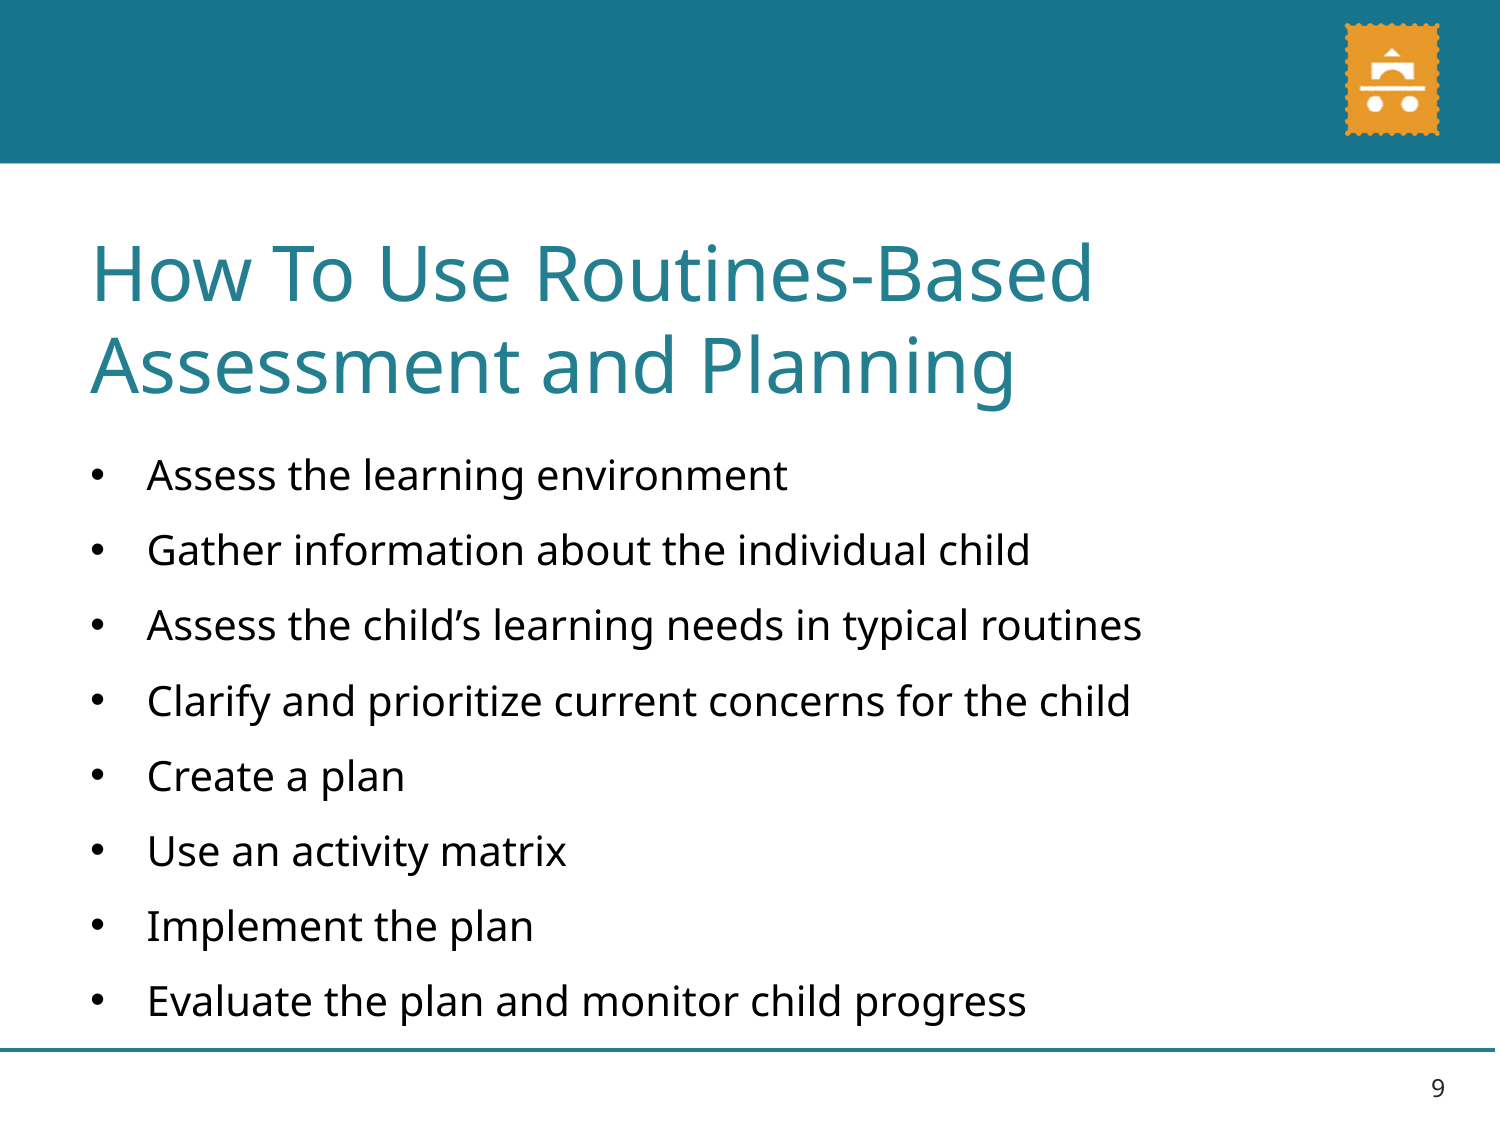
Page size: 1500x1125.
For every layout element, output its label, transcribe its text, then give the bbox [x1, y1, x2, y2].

text_box 9 [1416, 1065, 1500, 1125]
text_box How To Use Routines-Based Assessment and Planning [74, 216, 1451, 417]
text_box Assess the learning environment Gather information about the individual child Assess the child’s learning needs in typical routines Clarify and prioritize current concerns for the child Create a plan Use an activity matrix Implement the plan Evaluate the plan and monitor child progress [75, 441, 1426, 1000]
picture [0, 0, 1500, 1125]
